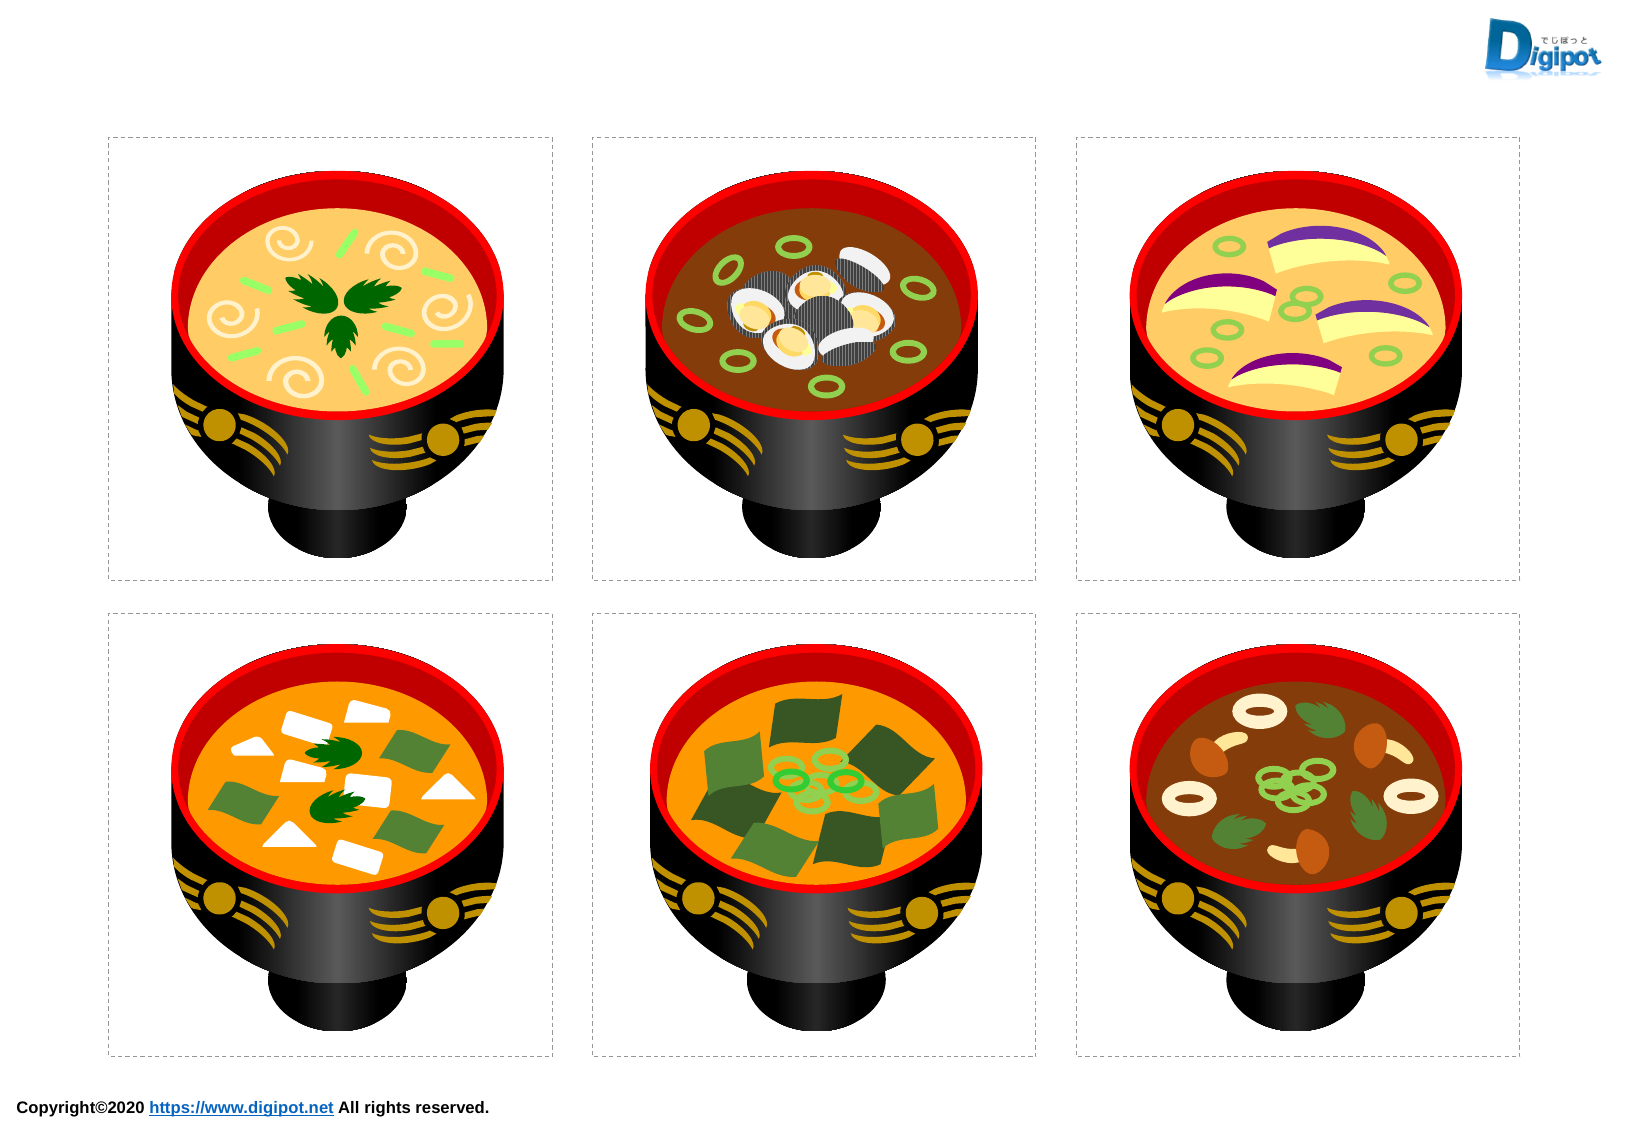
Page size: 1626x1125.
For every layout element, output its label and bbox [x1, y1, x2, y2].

text_box [171, 170, 504, 559]
text_box [171, 644, 504, 1032]
text_box [1129, 644, 1463, 1032]
text_box [650, 644, 983, 1032]
picture [1485, 18, 1602, 82]
text_box [1129, 170, 1463, 559]
text_box [645, 170, 978, 559]
